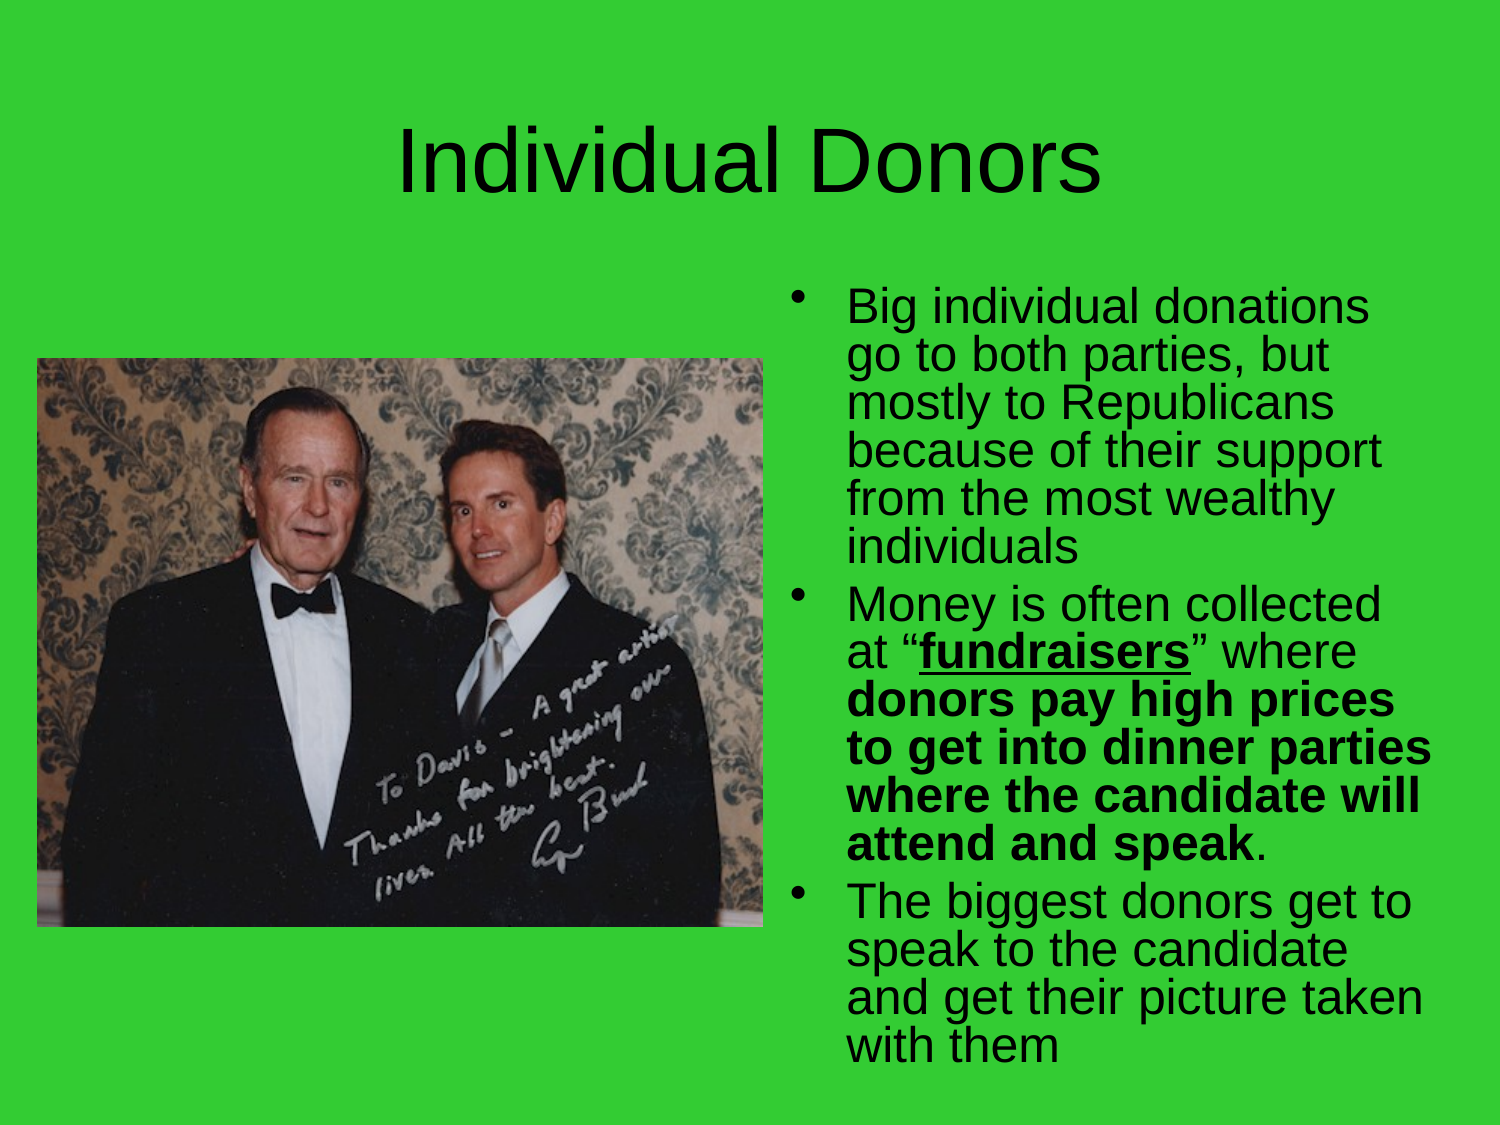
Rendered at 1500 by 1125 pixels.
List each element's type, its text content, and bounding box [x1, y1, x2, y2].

title Individual Donors [112, 62, 1388, 250]
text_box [37, 358, 763, 928]
list Big individual donations go to both parties, but mostly to Republicans because of their support from the most wealthy individuals Money is often collected at “fundraisers” where donors pay high prices to get into dinner parties where the candidate will attend and speak. The biggest donors get to speak to the candidate and get their picture taken with them [774, 212, 1450, 1025]
